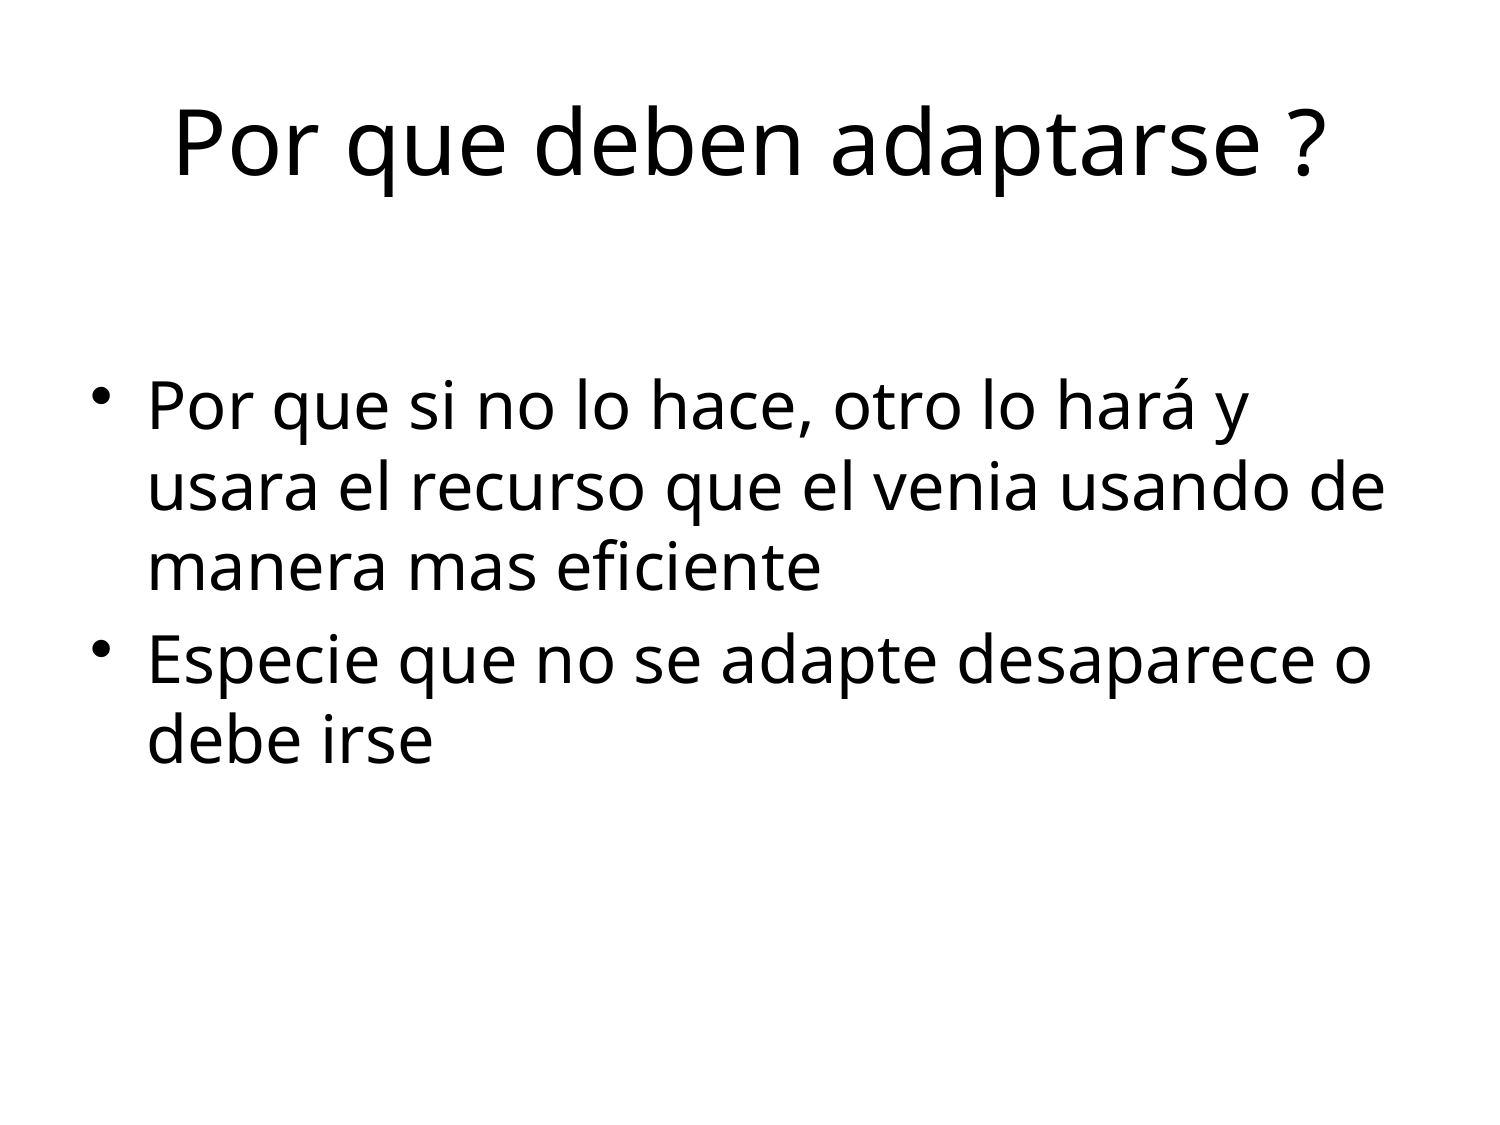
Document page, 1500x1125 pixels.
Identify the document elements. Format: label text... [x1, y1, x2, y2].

list Por que si no lo hace, otro lo hará y usara el recurso que el venia usando de manera mas eficiente Especie que no se adapte desaparece o debe irse [74, 262, 1426, 1006]
title Por que deben adaptarse ? [74, 44, 1426, 233]
